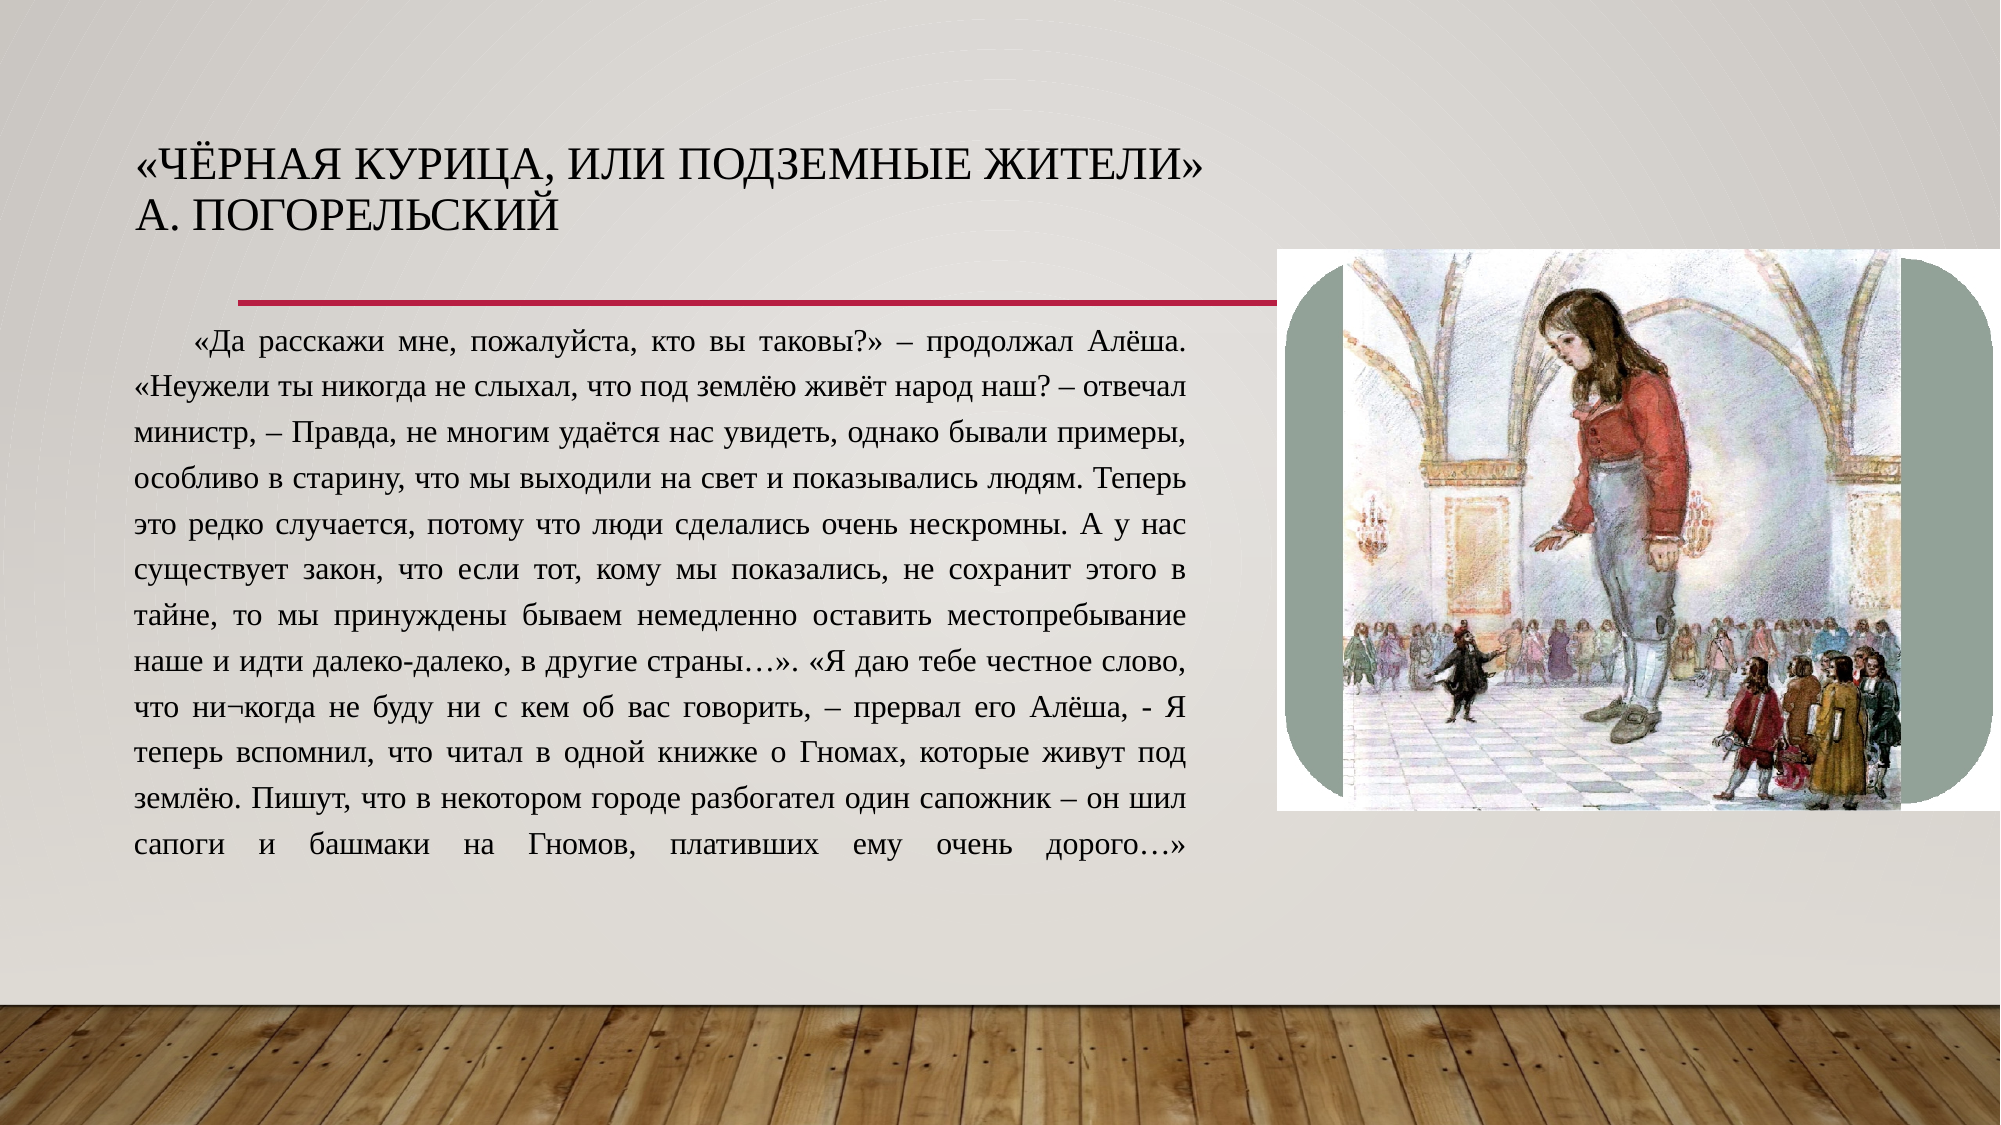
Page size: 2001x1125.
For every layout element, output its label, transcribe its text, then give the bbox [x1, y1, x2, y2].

picture [0, 1005, 2000, 1125]
title «Чёрная курица, или подземные жители» А. Погорельский [120, 131, 1916, 305]
picture [1276, 249, 2000, 811]
list «Да расскажи мне, пожалуйста, кто вы таковы?» – продолжал Алёша. «Неужели ты никогда не слыхал, что под землёю живёт народ наш? – отвечал министр, – Правда, не многим удаётся нас увидеть, однако бывали примеры, особливо в старину, что мы выходили на свет и показывались людям. Теперь это редко случается, потому что люди сделались очень нескромны. А у нас существует закон, что если тот, кому мы показались, не сохранит этого в тайне, то мы принуждены бываем немедленно оставить местопребывание наше и идти далеко-далеко, в другие страны…». «Я даю тебе честное слово, что ни¬когда не буду ни с кем об вас говорить, – прервал его Алёша, - Я теперь вспомнил, что читал в одной книжке о Гномах, которые живут под землёю. Пишут, что в некотором городе разбогател один сапожник – он шил сапоги и башмаки на Гномов, плативших ему очень дорого…» [83, 304, 1203, 937]
